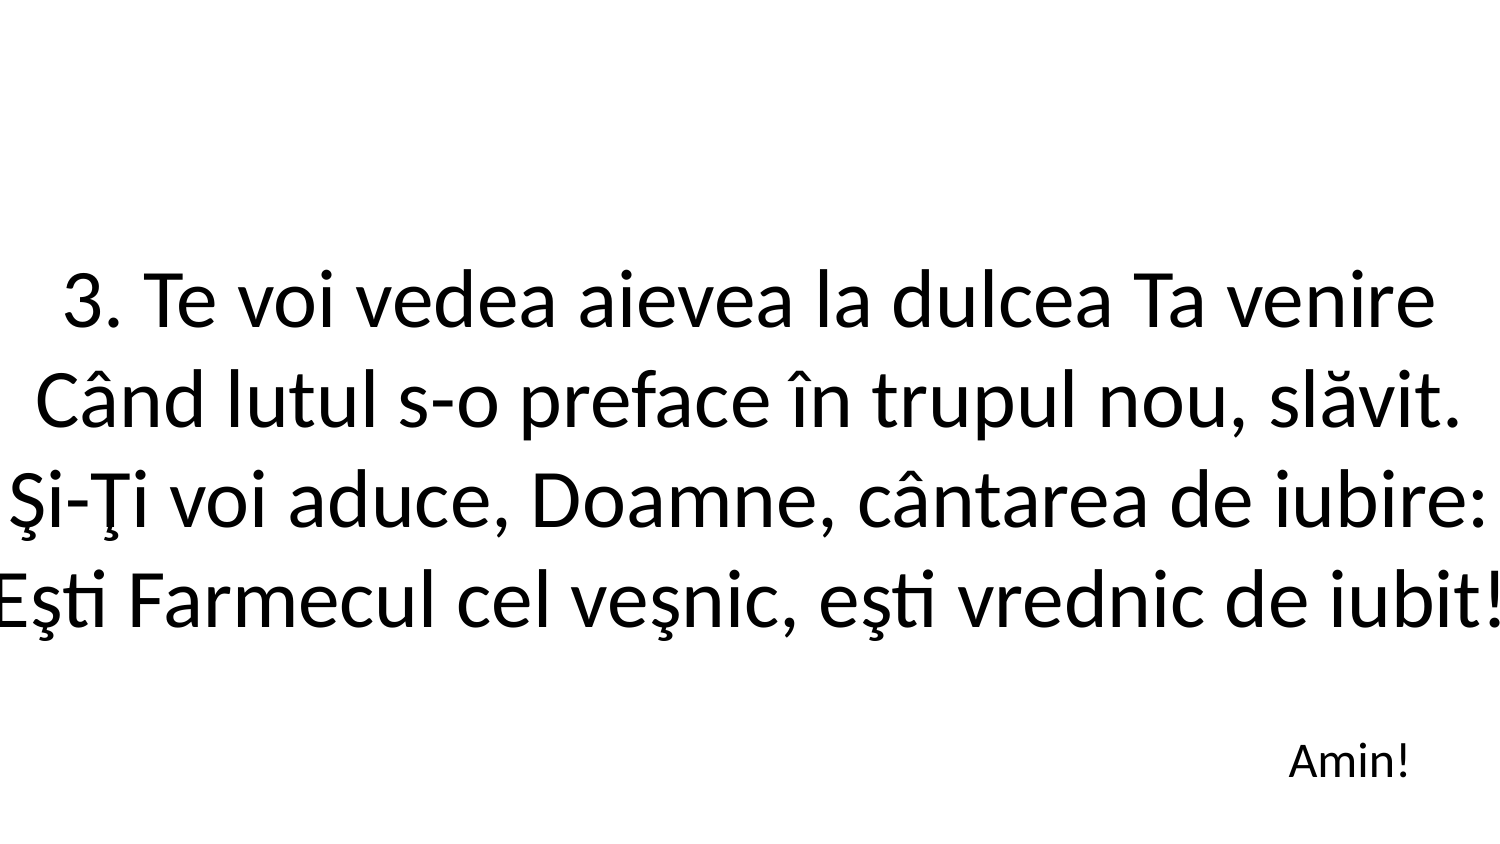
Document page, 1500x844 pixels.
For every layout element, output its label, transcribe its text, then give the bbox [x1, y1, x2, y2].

text_box 3. Te voi vedea aievea la dulcea Ta venire Când lutul s-o preface în trupul nou, slăvit. Şi-Ţi voi aduce, Doamne, cântarea de iubire: Eşti Farmecul cel veşnic, eşti vrednic de iubit! [0, 192, 1500, 652]
text_box Amin! [1273, 674, 1427, 795]
